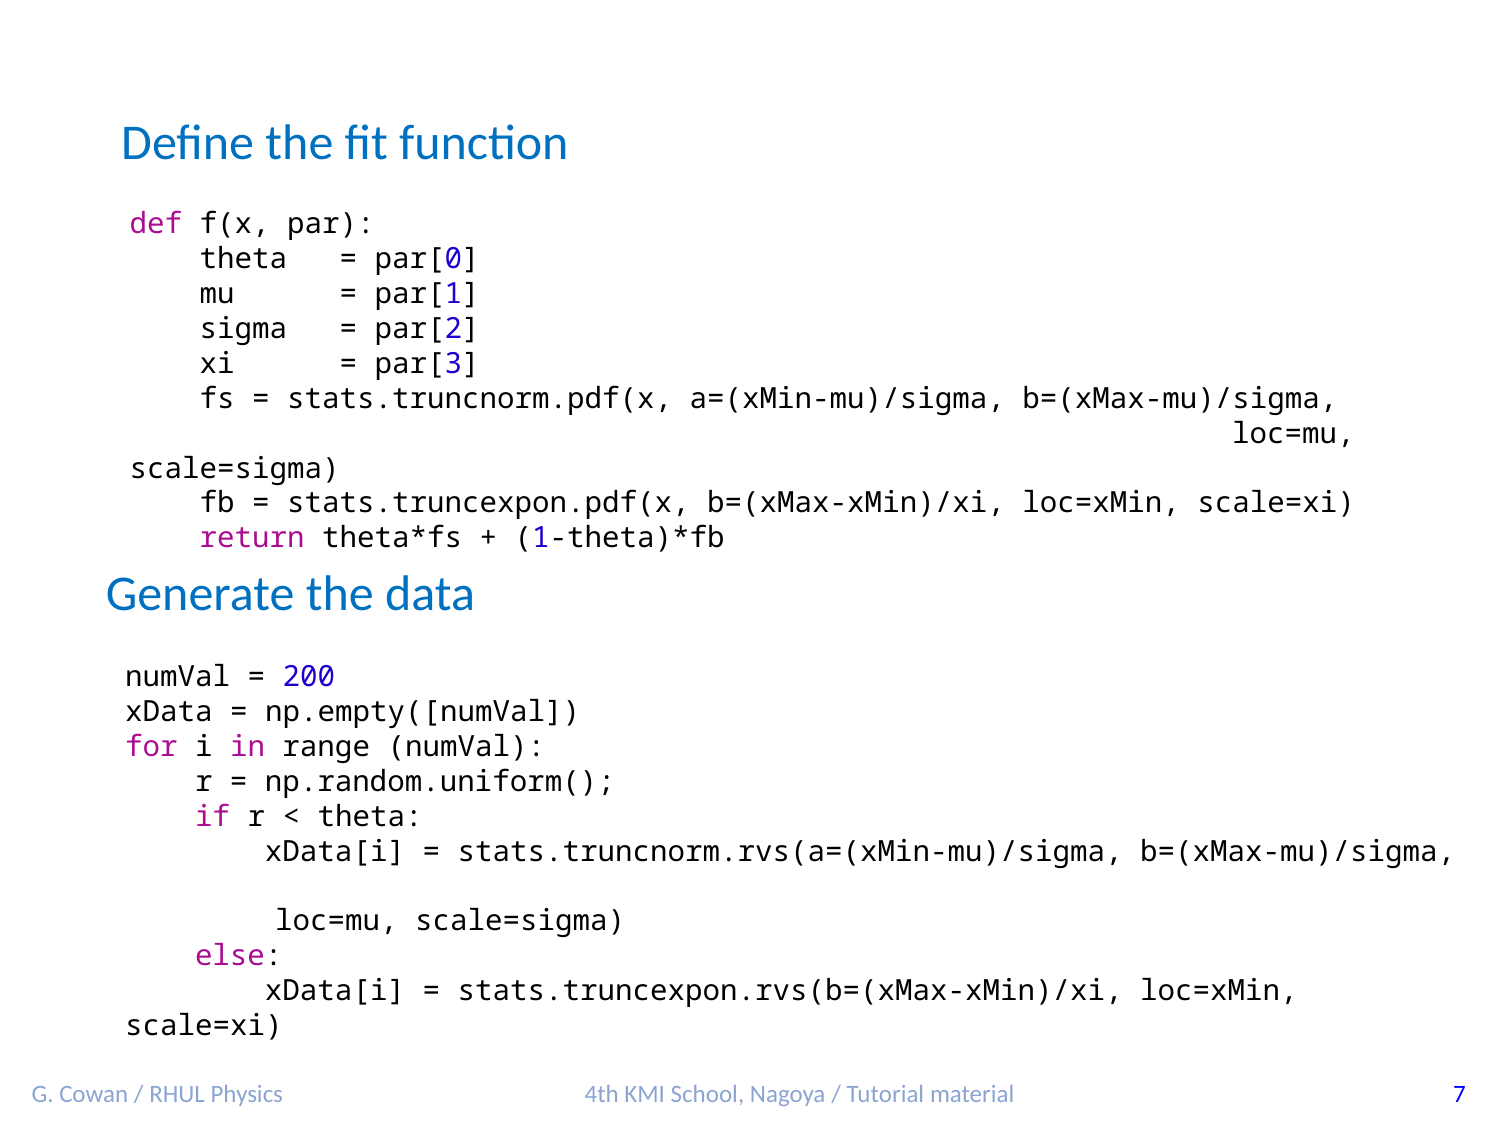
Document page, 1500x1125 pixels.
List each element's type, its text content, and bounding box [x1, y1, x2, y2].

text_box numVal = 200 xData = np.empty([numVal]) for i in range (numVal): r = np.random.uniform(); if r < theta: xData[i] = stats.truncnorm.rvs(a=(xMin-mu)/sigma, b=(xMax-mu)/sigma, loc=mu, scale=sigma) else: xData[i] = stats.truncexpon.rvs(b=(xMax-xMin)/xi, loc=xMin, scale=xi) [110, 649, 1481, 1049]
text_box Define the fit function [106, 101, 584, 177]
footer 4th KMI School, Nagoya / Tutorial material [338, 1062, 1262, 1123]
text_box Generate the data [91, 553, 491, 629]
slide_number G. Cowan / RHUL Physics [16, 1062, 338, 1123]
text_box def f(x, par): theta = par[0] mu = par[1] sigma = par[2] xi = par[3] fs = stats.truncnorm.pdf(x, a=(xMin-mu)/sigma, b=(xMax-mu)/sigma, loc=mu, scale=sigma) fb = stats.truncexpon.pdf(x, b=(xMax-xMin)/xi, loc=xMin, scale=xi) return theta*fs + (1-theta)*fb [114, 196, 1477, 562]
slide_number 7 [1262, 1062, 1481, 1123]
